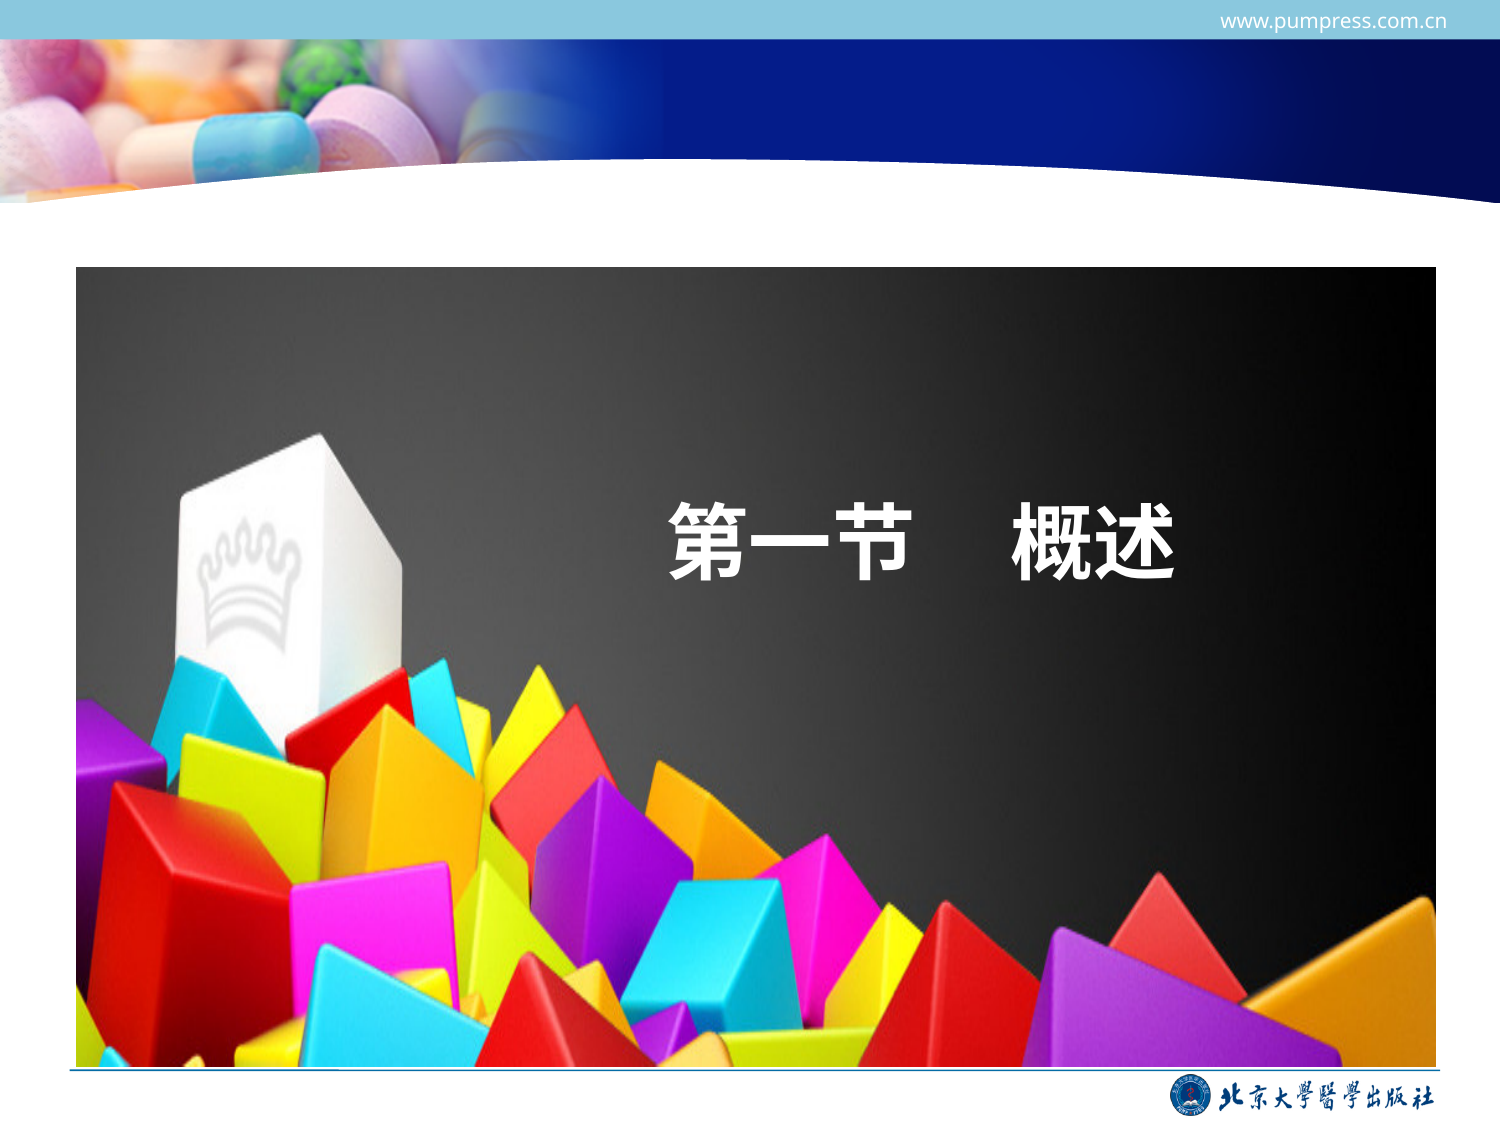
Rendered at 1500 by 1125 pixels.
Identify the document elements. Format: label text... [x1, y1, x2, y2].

slide_number www.pumpress.com.cn [1024, 0, 1463, 38]
picture [0, 40, 1500, 203]
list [76, 266, 1436, 1067]
picture [1170, 1074, 1436, 1118]
